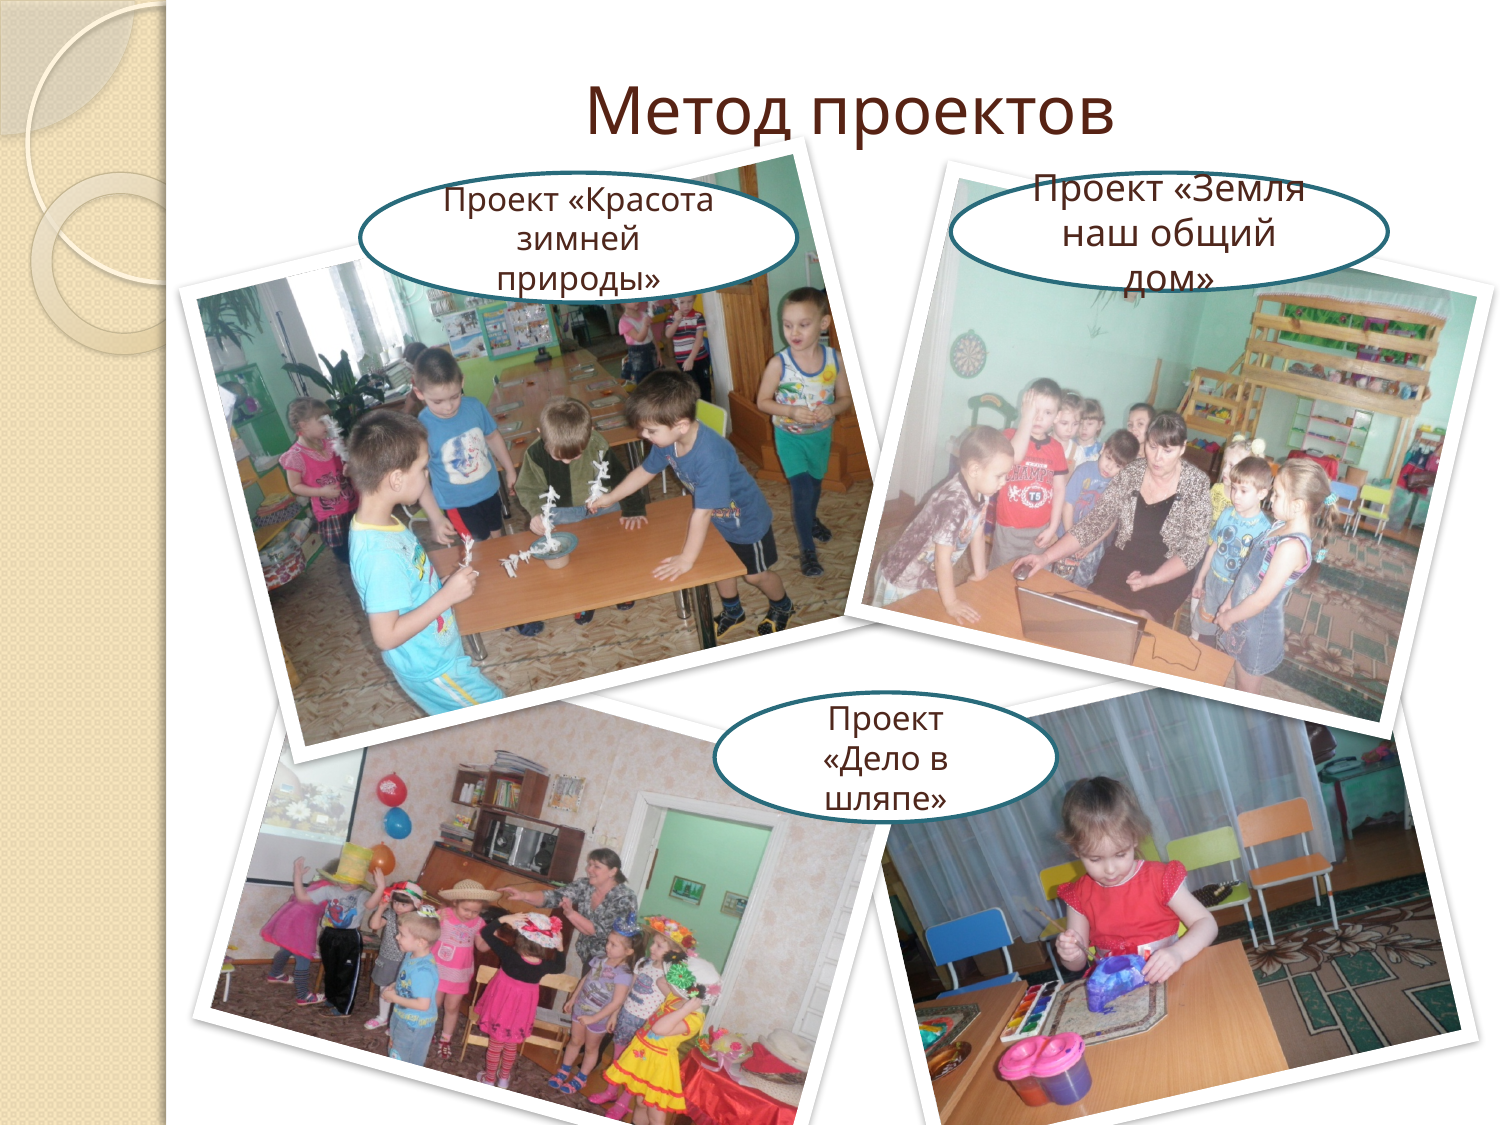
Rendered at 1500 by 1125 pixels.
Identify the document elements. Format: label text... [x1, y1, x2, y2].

text_box Проект «Дело в шляпе» [791, 690, 893, 825]
picture [863, 231, 1476, 1125]
title Метод проектов [235, 19, 1466, 197]
text_box Проект «Земля наш общий дом» [949, 170, 1390, 228]
text_box Проект «Красота зимней природы» [369, 170, 788, 216]
picture [950, 179, 1006, 222]
picture [197, 155, 875, 1125]
